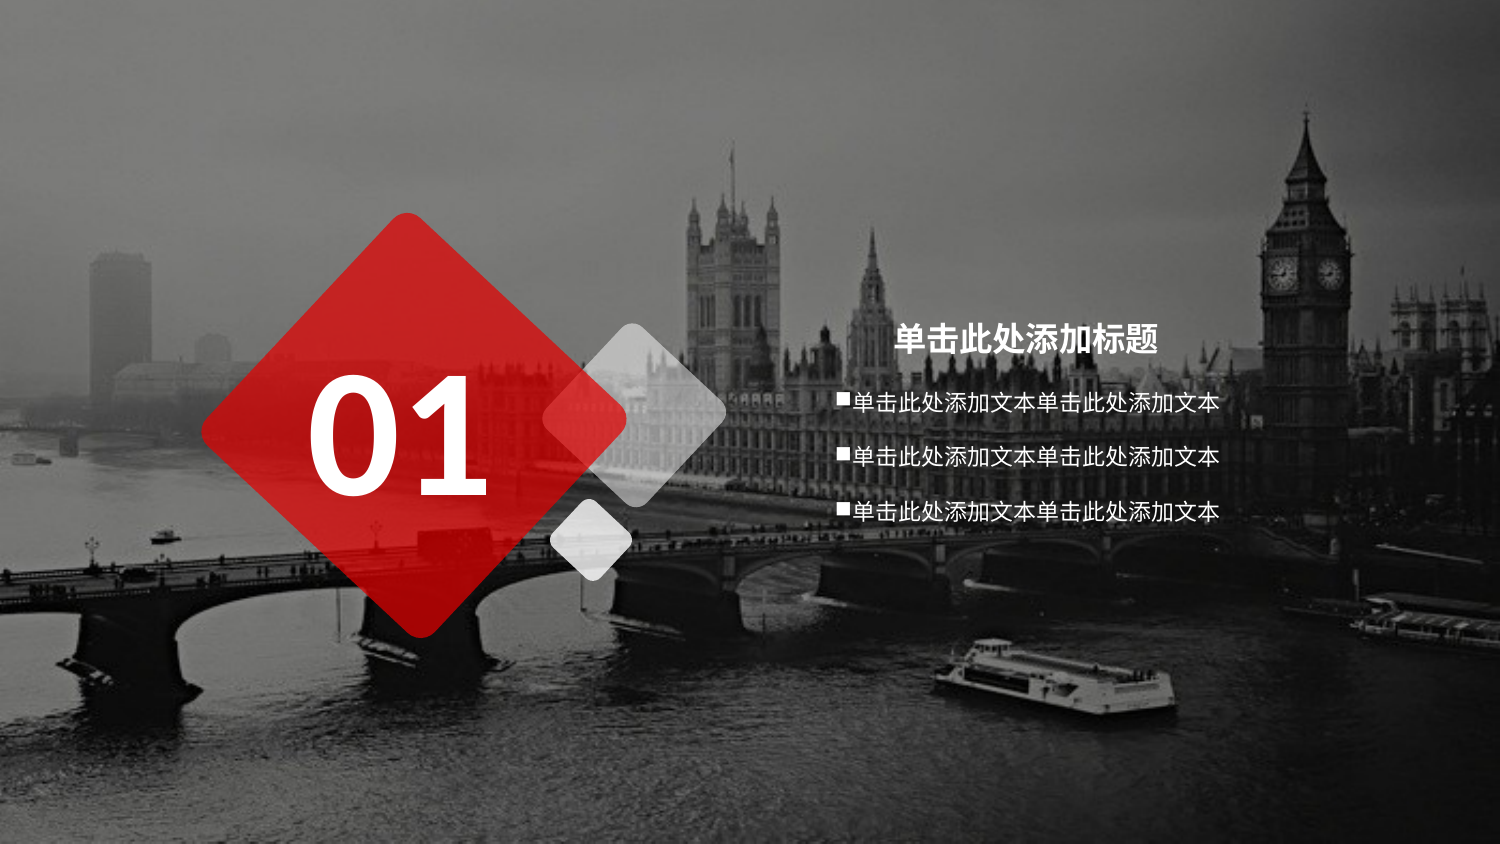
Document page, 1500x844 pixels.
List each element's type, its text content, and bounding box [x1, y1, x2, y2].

text_box [312, 211, 514, 304]
text_box [548, 498, 634, 582]
text_box [528, 317, 628, 534]
picture [0, 0, 1500, 844]
text_box [583, 322, 728, 509]
text_box 单击此处添加标题 [855, 310, 1184, 365]
text_box [306, 540, 523, 640]
text_box 01 [292, 304, 528, 540]
text_box [200, 325, 292, 527]
text_box 单击此处添加文本单击此处添加文本 单击此处添加文本单击此处添加文本 单击此处添加文本单击此处添加文本 [820, 380, 1289, 561]
